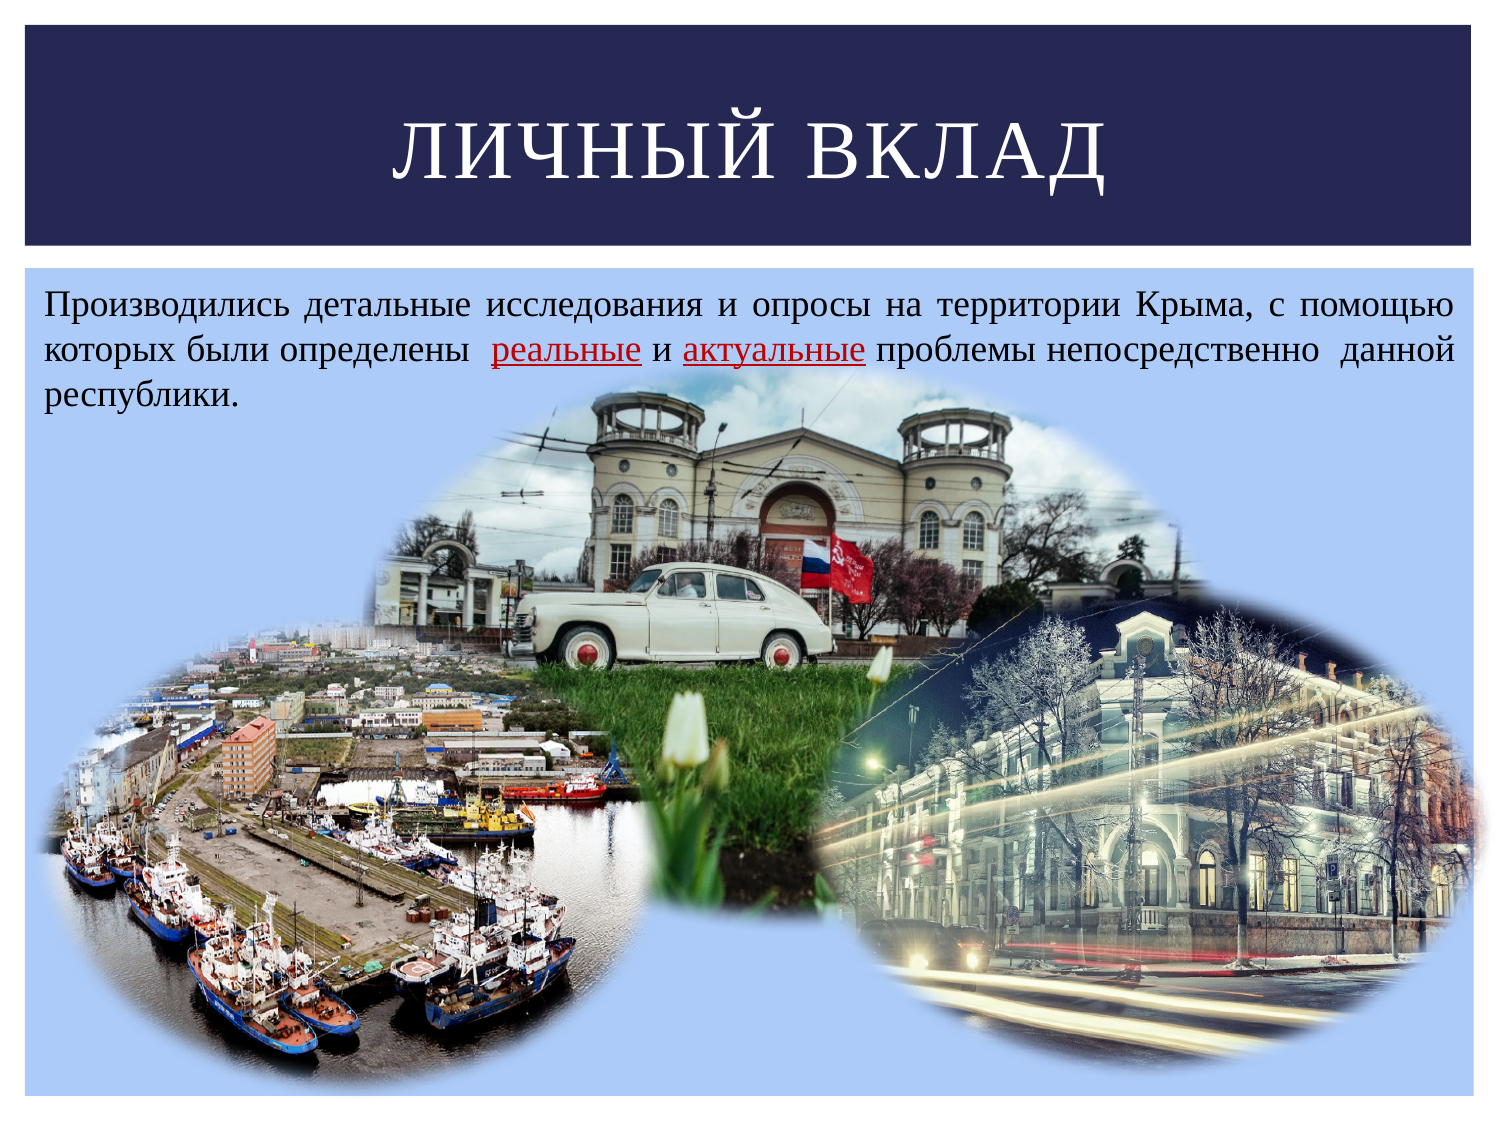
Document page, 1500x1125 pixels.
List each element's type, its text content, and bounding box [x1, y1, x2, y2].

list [348, 347, 1232, 936]
picture [796, 573, 1495, 1081]
picture [29, 608, 675, 1101]
text_box Производились детальные исследования и опросы на территории Крыма, с помощью которых были определены реальные и актуальные проблемы непосредственно данной республики. [29, 272, 1471, 422]
title Личный вклад [62, 58, 1438, 232]
